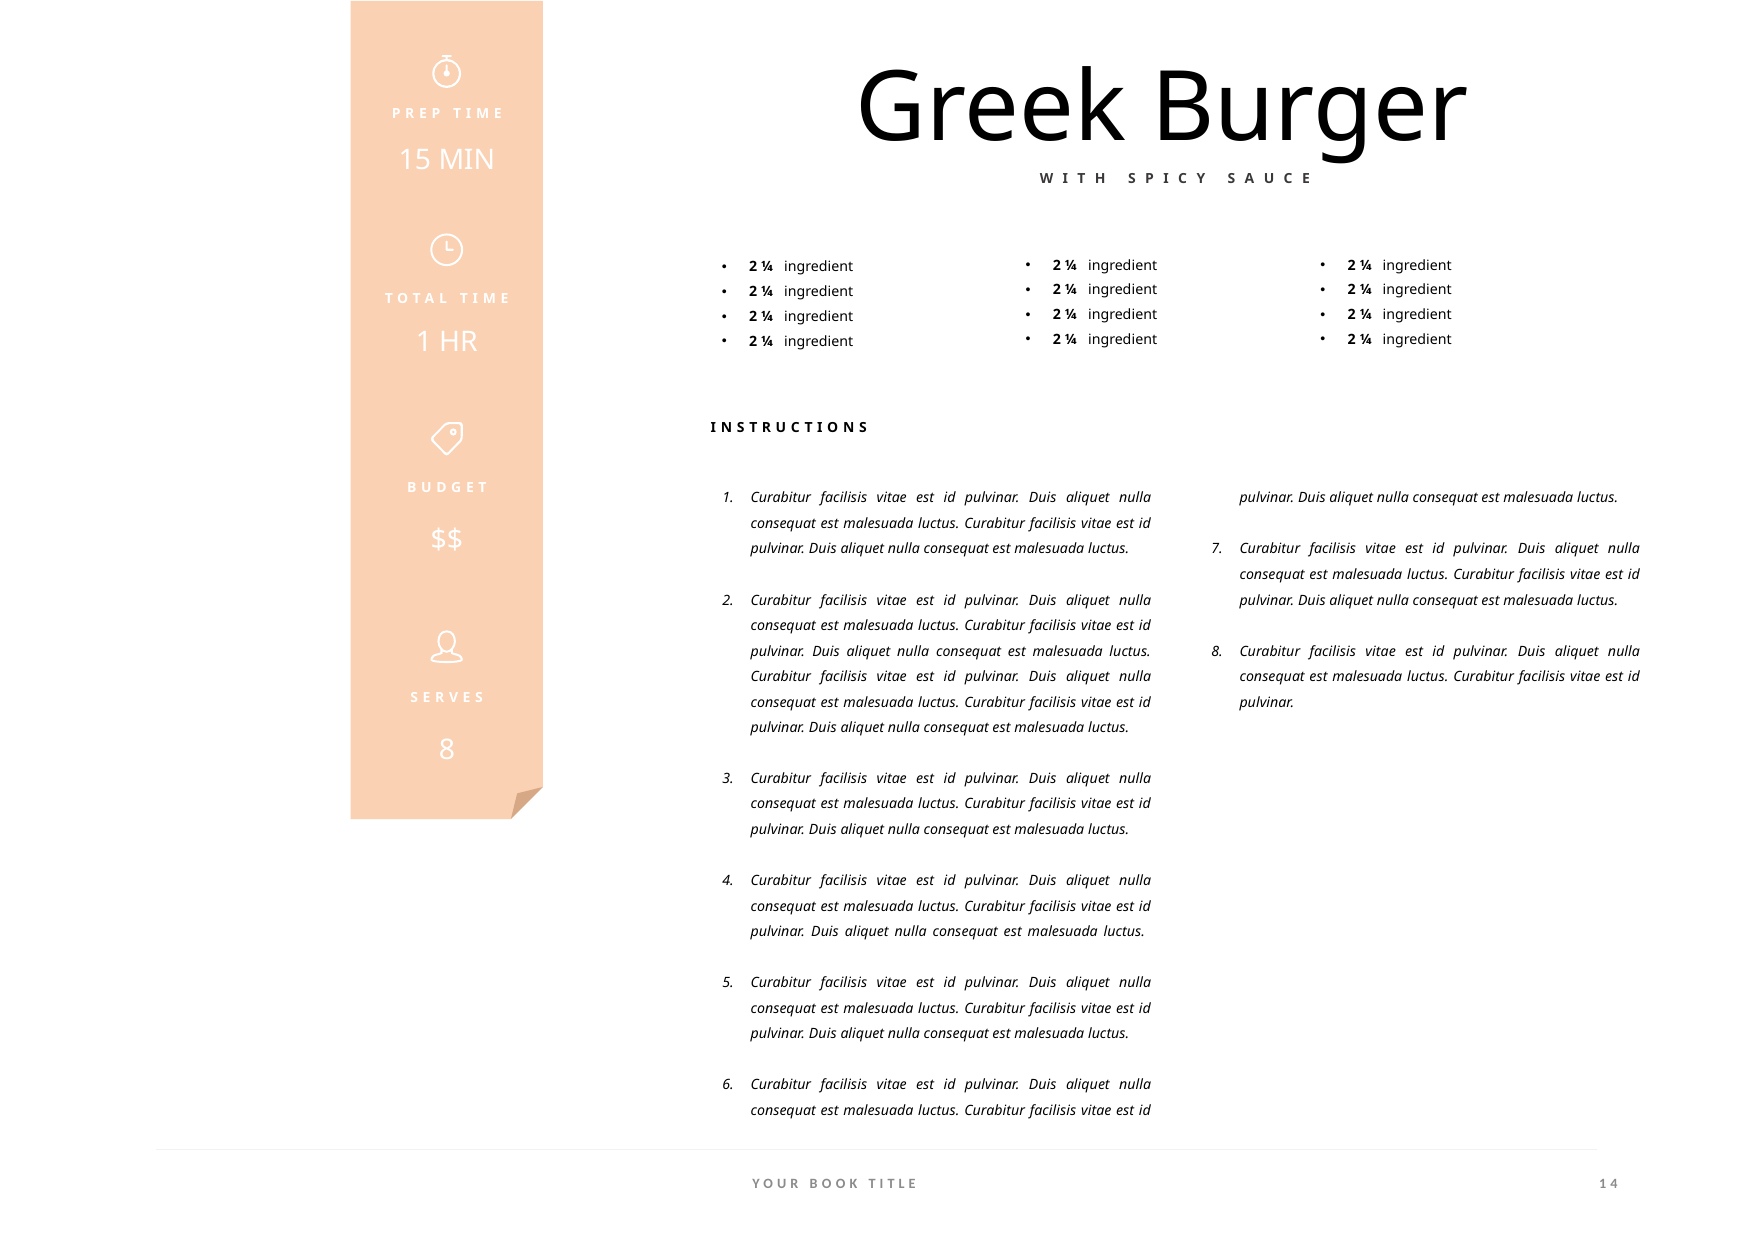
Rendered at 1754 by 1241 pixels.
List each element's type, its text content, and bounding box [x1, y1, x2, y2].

picture [0, 0, 626, 1240]
text_box WITH SPICY SAUCE [648, 171, 1702, 196]
text_box 2 ¼ ingredient 2 ¼ ingredient 2 ¼ ingredient 2 ¼ ingredient [1309, 250, 1594, 377]
text_box 2 ¼ ingredient 2 ¼ ingredient 2 ¼ ingredient 2 ¼ ingredient [1014, 250, 1300, 377]
text_box Greek Burger [648, 49, 1702, 171]
text_box 2 ¼ ingredient 2 ¼ ingredient 2 ¼ ingredient 2 ¼ ingredient [710, 252, 997, 379]
text_box Curabitur facilisis vitae est id pulvinar. Duis aliquet nulla consequat est malesuada luctus. Curabitur facilisis vitae est id pulvinar. Duis aliquet nulla consequat est malesuada luctus. Curabitur facilisis vitae est id pulvinar. Duis aliquet nulla consequat est malesuada luctus. Curabitur facilisis vitae est id pulvinar. Duis aliquet nulla consequat est malesuada luctus. Curabitur facilisis vitae est id pulvinar. Duis aliquet nulla consequat est malesuada luctus. Curabitur facilisis vitae est id pulvinar. Duis aliquet nulla consequat est malesuada luctus. Curabitur facilisis vitae est id pulvinar. Duis aliquet nulla consequat est malesuada luctus. Curabitur facilisis vitae est id pulvinar. Duis aliquet nulla consequat est malesuada luctus. Curabitur facilisis vitae est id pulvinar. Duis aliquet nulla consequat est malesuada luctus. Curabitur facilisis vitae est id pulvinar. Duis aliquet nulla consequat est malesuada luctus. Curabitur facilisis vitae est id pulvinar. Duis aliquet nulla consequat est malesuada luctus. Curabitur facilisis vitae est id pulvinar. Duis aliquet nulla consequat est malesuada luctus. Curabitur facilisis vitae est id pulvinar. Duis aliquet nulla consequat est malesuada luctus. Curabitur facilisis vitae est id pulvinar. Duis aliquet nulla consequat est malesuada luctus. Curabitur facilisis vitae est id pulvinar. Duis aliquet nulla consequat est malesuada luctus. Curabitur facilisis vitae est id pulvinar. Duis aliquet nulla consequat est malesuada luctus. Curabitur facilisis vitae est id pulvinar. Duis aliquet nulla consequat est malesuada luctus. Curabitur facilisis vitae est id pulvinar. [707, 472, 1656, 1132]
slide_number 14 [1503, 1149, 1633, 1216]
footer YOUR BOOK TITLE [626, 1150, 1503, 1216]
text_box INSTRUCTIONS [710, 407, 973, 446]
